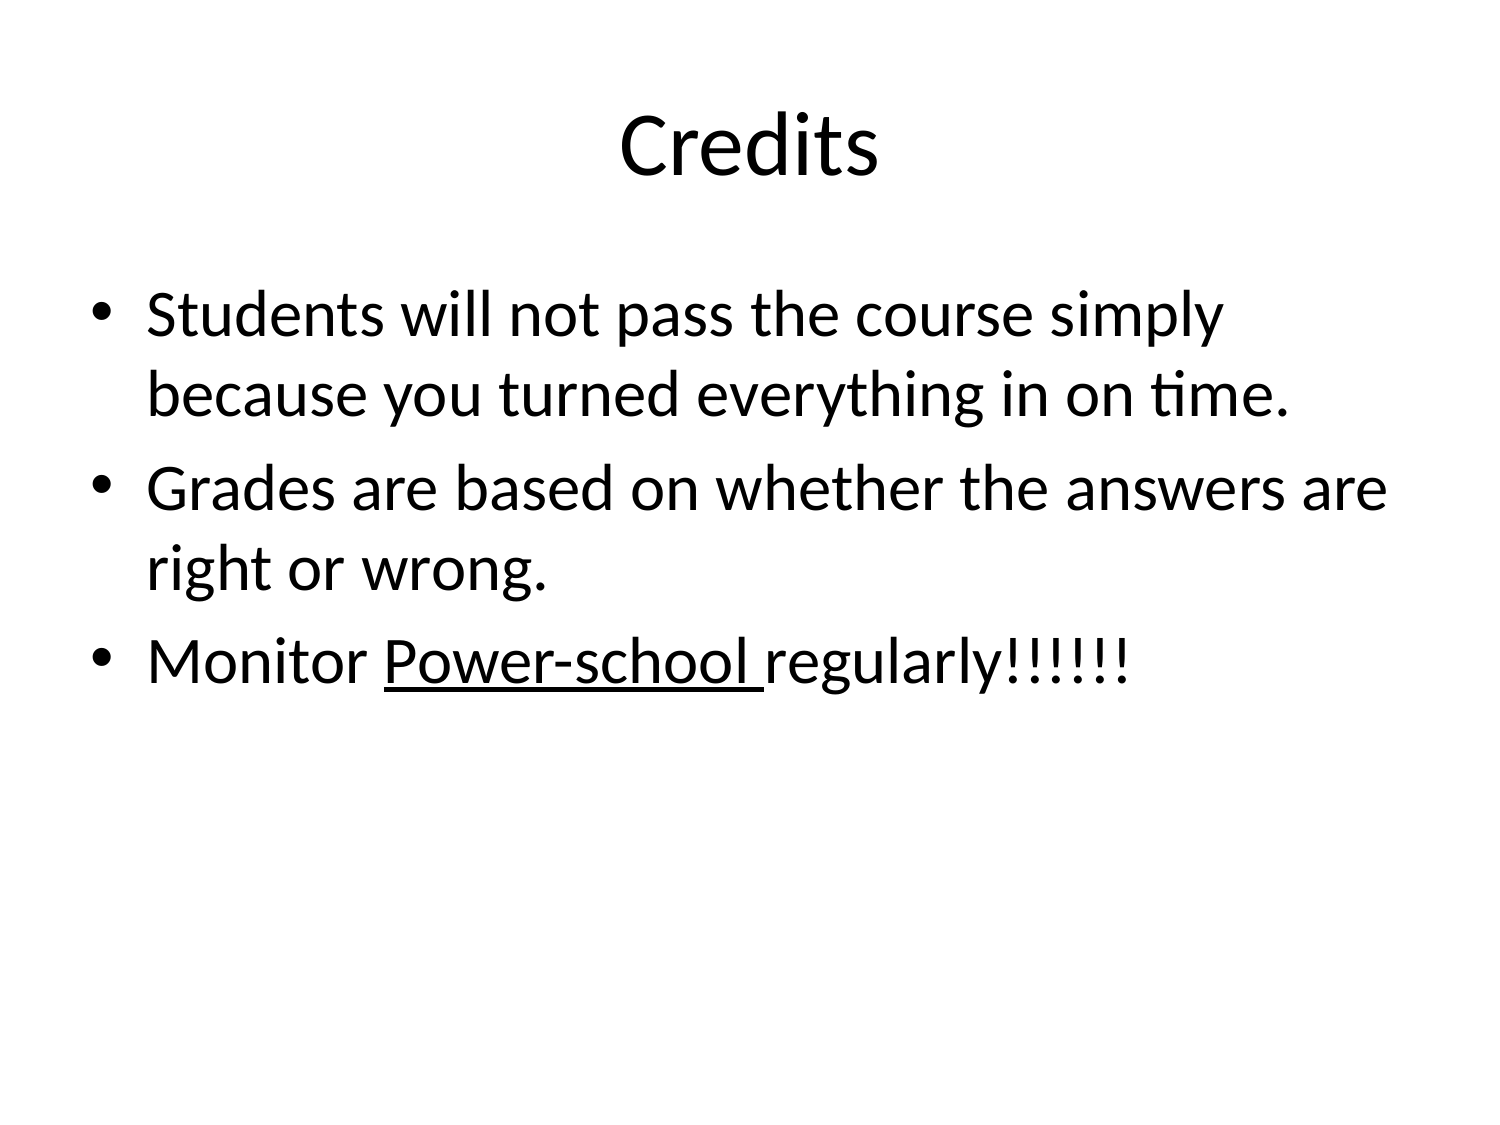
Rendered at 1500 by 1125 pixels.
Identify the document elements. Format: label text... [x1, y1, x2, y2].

title Credits [75, 45, 1425, 233]
list Students will not pass the course simply because you turned everything in on time. Grades are based on whether the answers are right or wrong. Monitor Power-school regularly!!!!!! [75, 262, 1425, 775]
